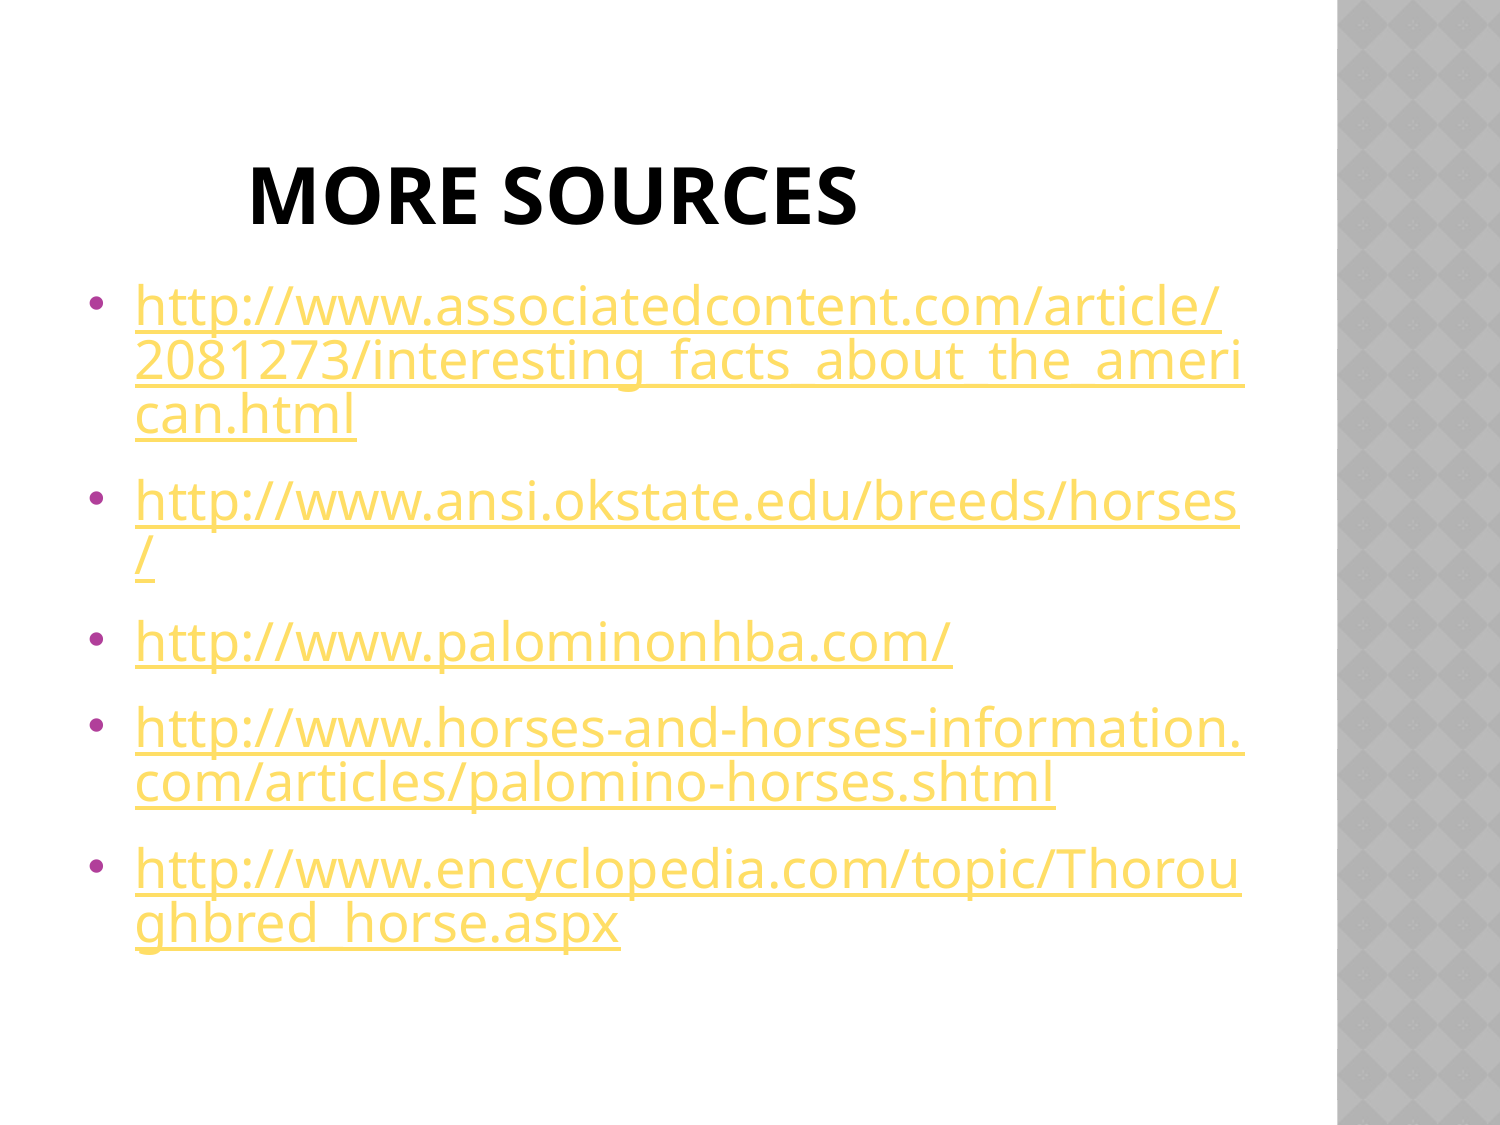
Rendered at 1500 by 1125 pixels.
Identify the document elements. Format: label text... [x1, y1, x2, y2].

title More sources [75, 52, 1263, 240]
list http://www.associatedcontent.com/article/2081273/interesting_facts_about_the_american.html http://www.ansi.okstate.edu/breeds/horses/ http://www.palominonhba.com/ http://www.horses-and-horses-information.com/articles/palomino-horses.shtml http://www.encyclopedia.com/topic/Thoroughbred_horse.aspx [75, 264, 1263, 1059]
